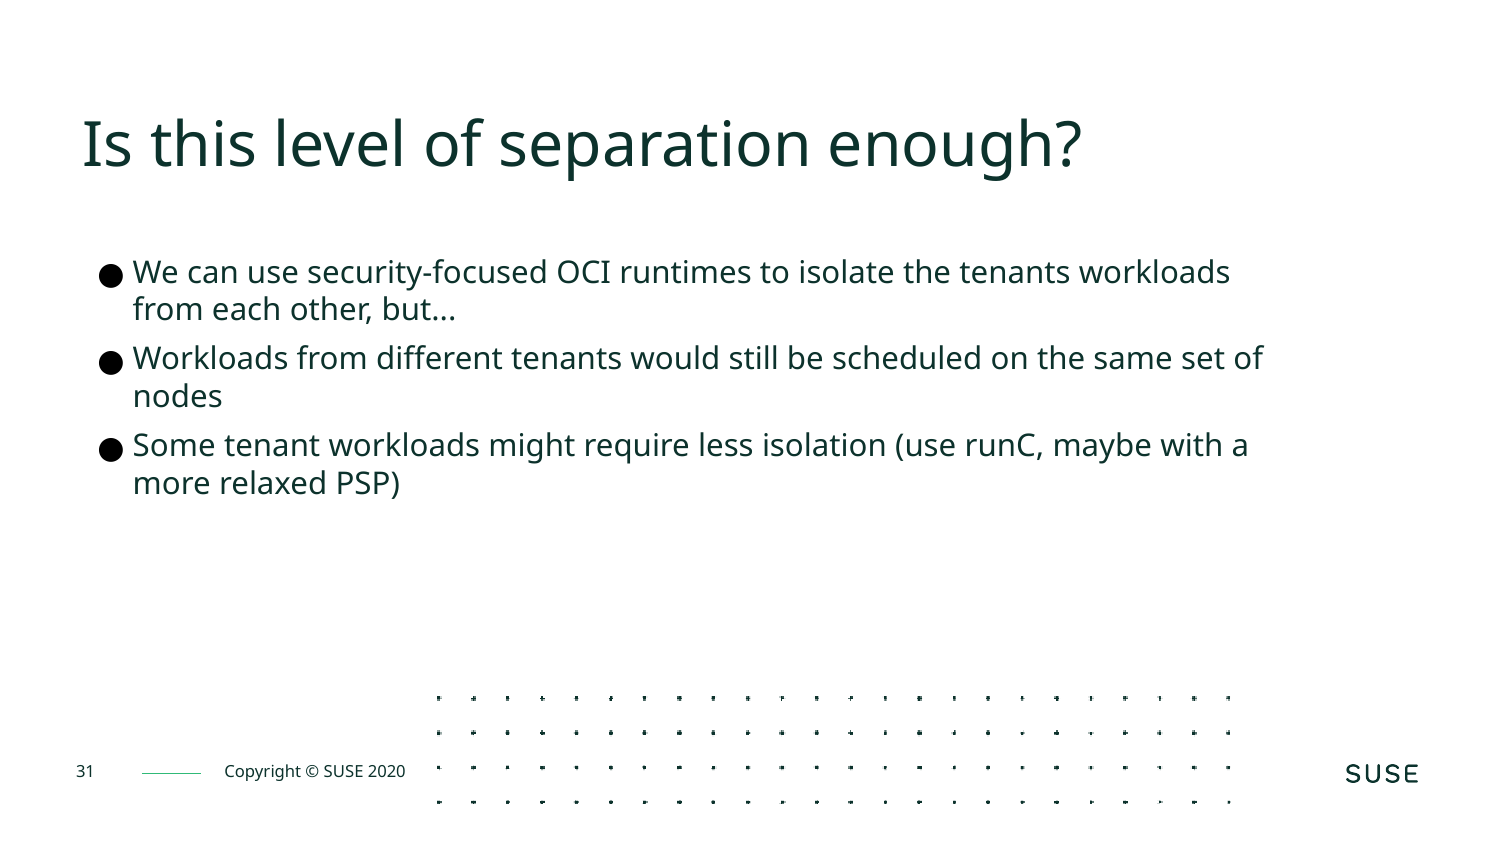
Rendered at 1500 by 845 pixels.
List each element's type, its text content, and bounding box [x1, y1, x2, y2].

text_box We can use security-focused OCI runtimes to isolate the tenants workloads from each other, but... Workloads from different tenants would still be scheduled on the same set of nodes Some tenant workloads might require less isolation (use runC, maybe with a more relaxed PSP) [82, 244, 1299, 695]
picture [437, 696, 1255, 815]
picture [1346, 764, 1418, 783]
text_box Is this level of separation enough? [82, 103, 1453, 260]
